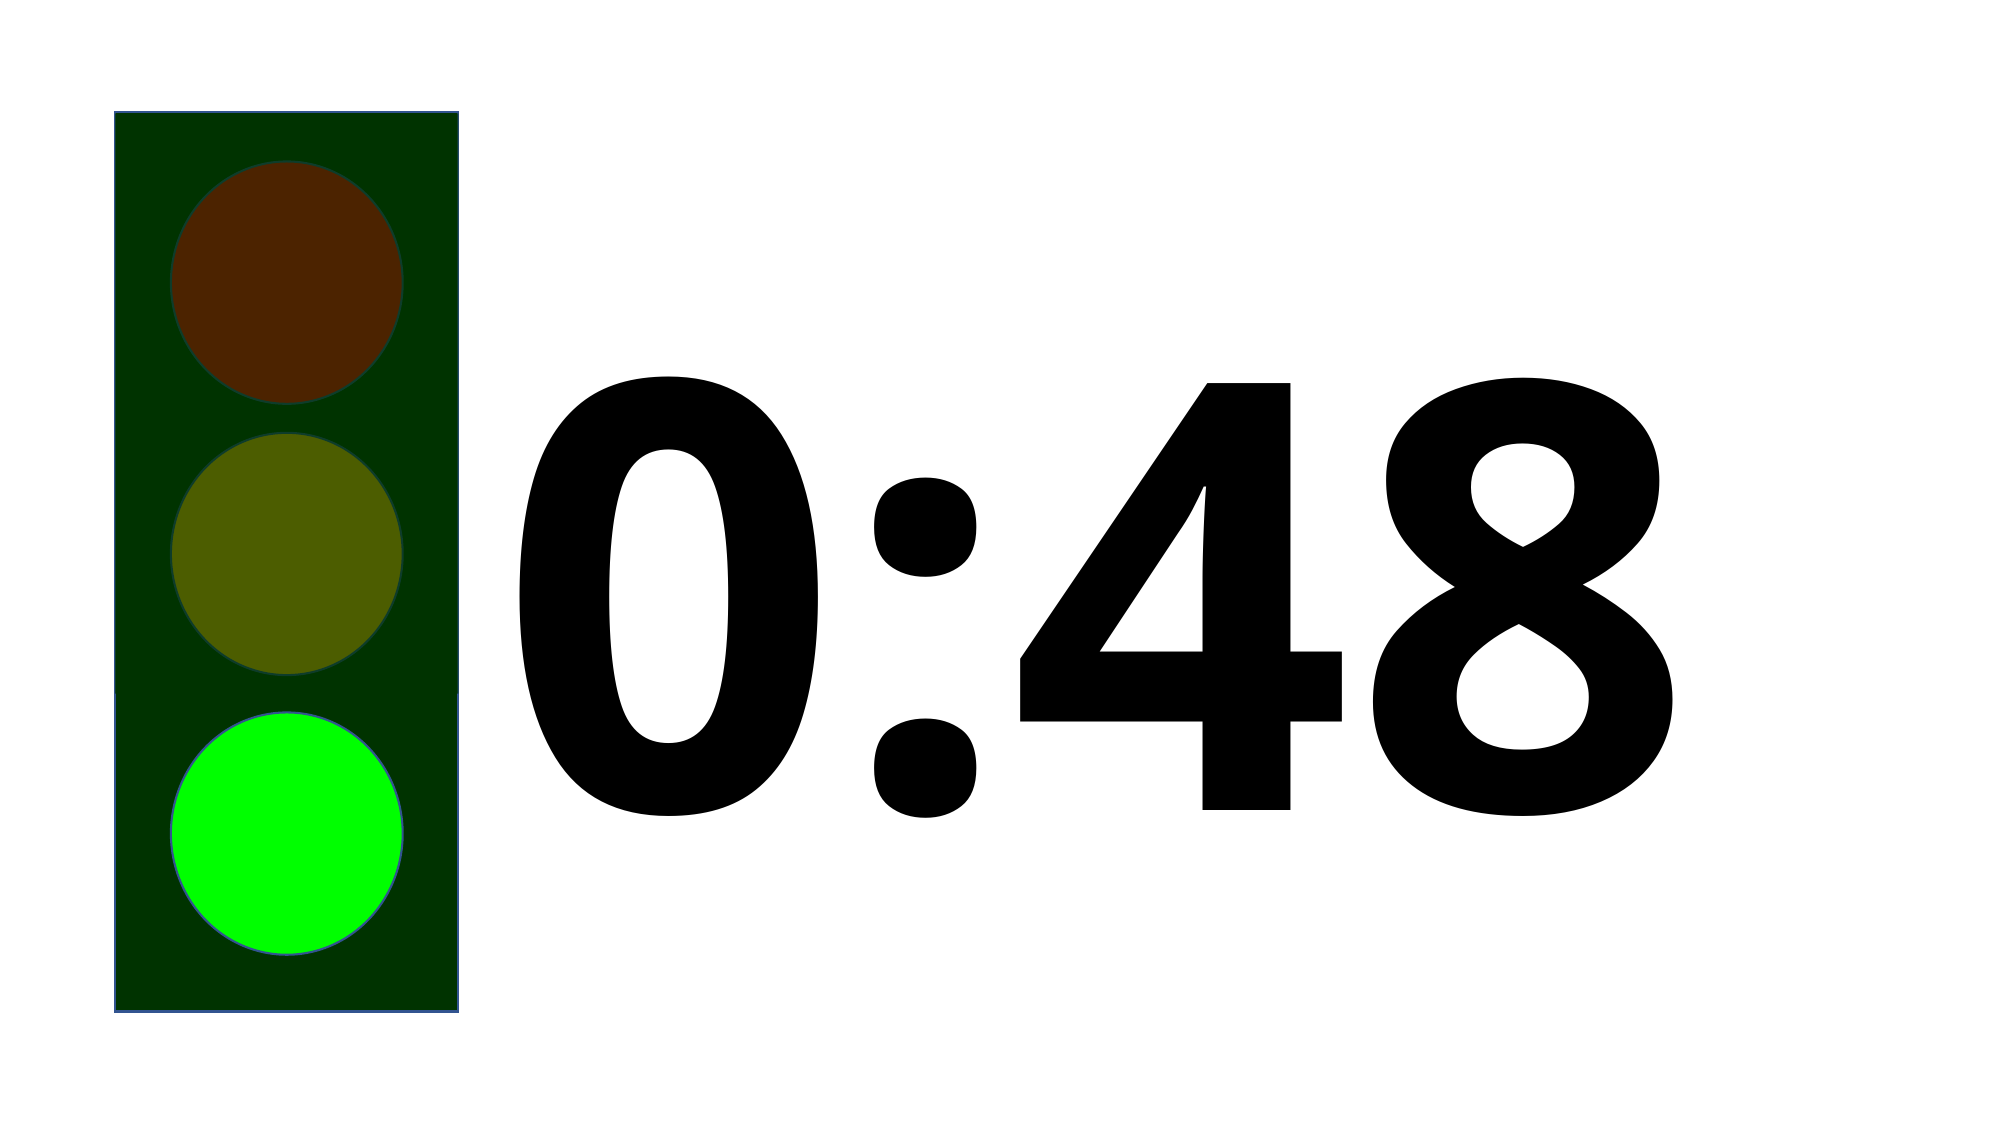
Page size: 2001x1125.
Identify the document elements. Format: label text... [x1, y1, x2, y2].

text_box [114, 112, 459, 695]
text_box [169, 711, 404, 956]
text_box 0:48 [483, 204, 1924, 938]
text_box [114, 695, 459, 1013]
